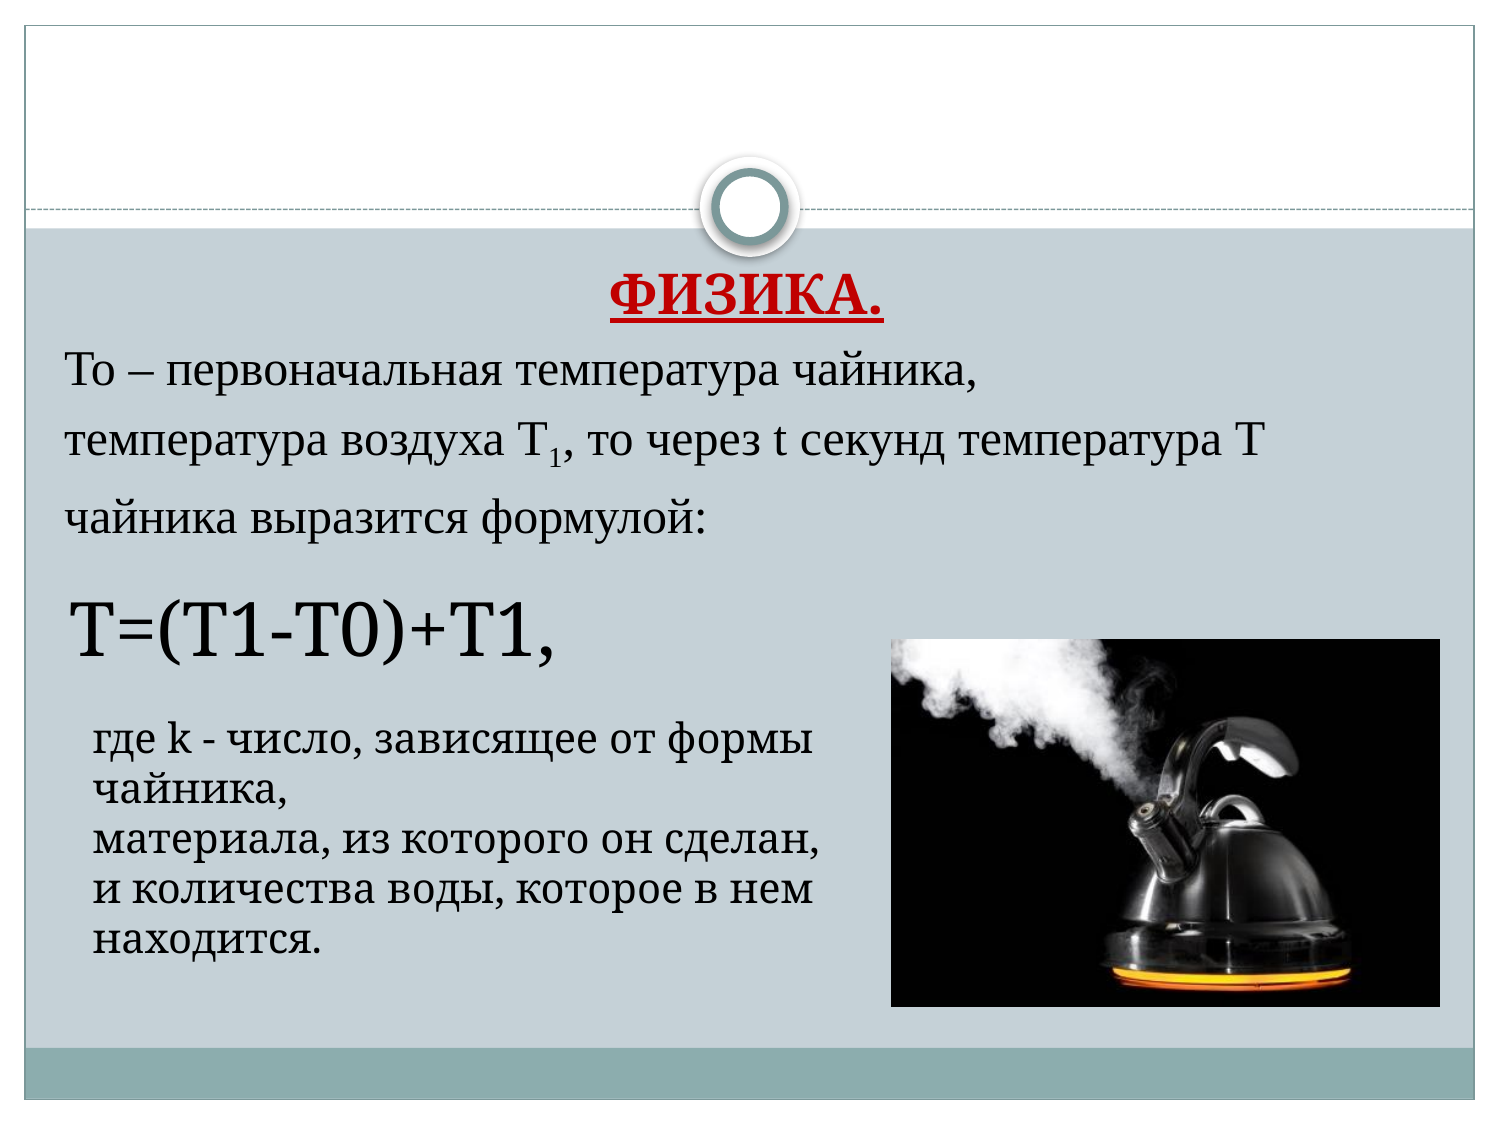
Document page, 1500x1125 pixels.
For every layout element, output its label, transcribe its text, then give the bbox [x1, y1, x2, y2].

list ФИЗИКА. То – первоначальная температура чайника, температура воздуха T1, то через t секунд температура Т чайника выразится формулой: [49, 250, 1445, 1001]
picture [891, 639, 1440, 1008]
text_box где k - число, зависящее от формы чайника, материала, из которого он сделан, и количества воды, которое в нем находится. [78, 704, 858, 970]
